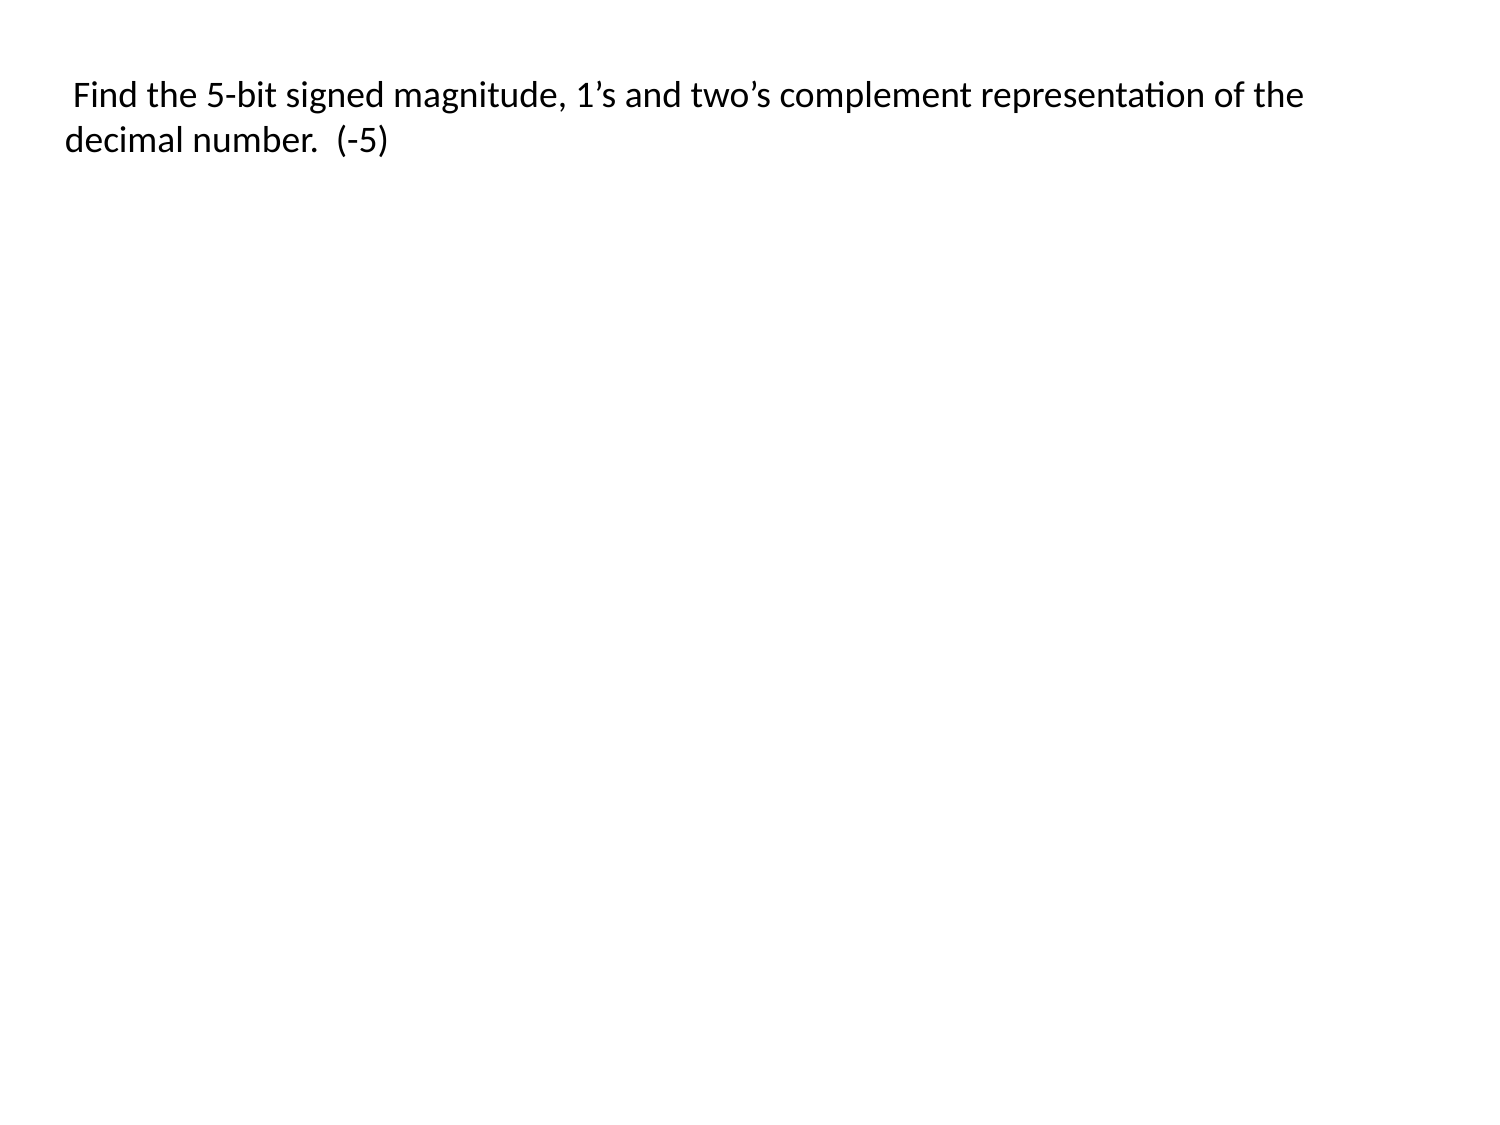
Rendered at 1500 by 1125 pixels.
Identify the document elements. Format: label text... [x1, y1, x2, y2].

text_box Find the 5-bit signed magnitude, 1’s and two’s complement representation of the decimal number. (-5) [49, 62, 1400, 168]
